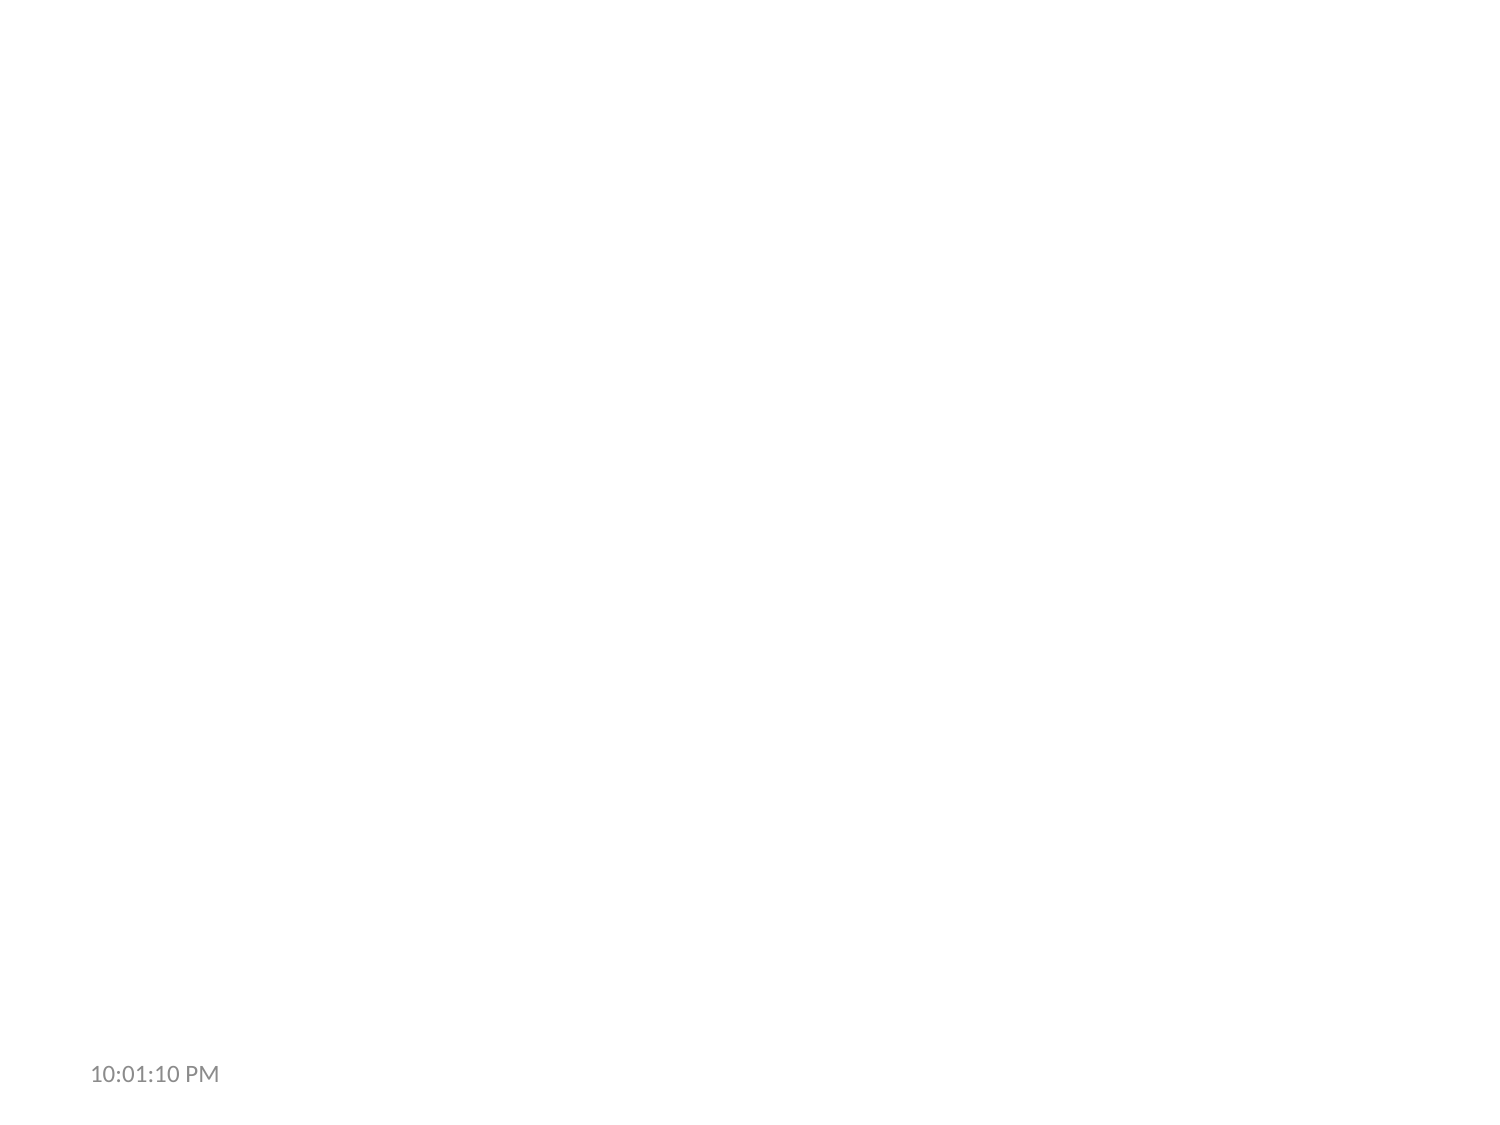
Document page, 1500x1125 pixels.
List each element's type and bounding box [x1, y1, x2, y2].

slide_number [75, 1042, 425, 1103]
